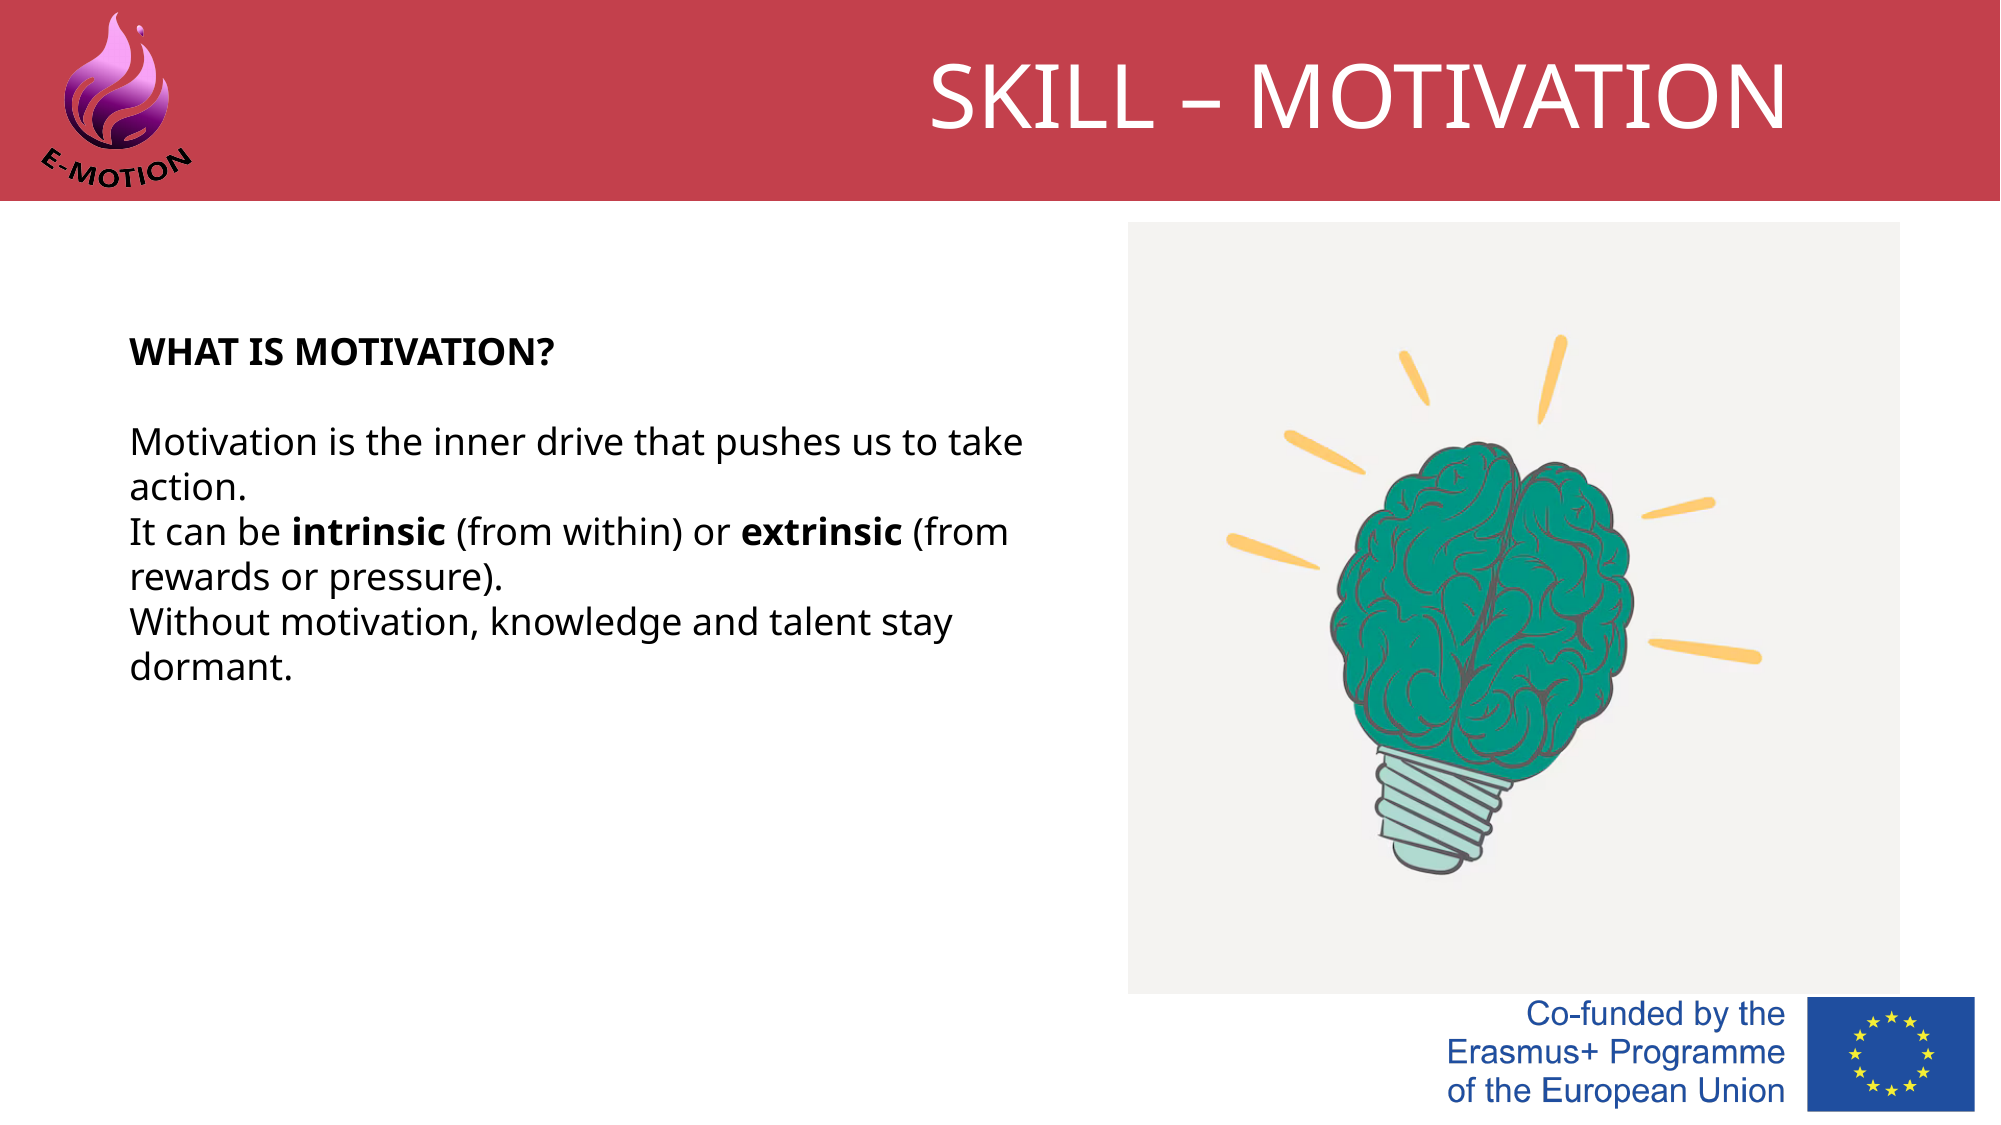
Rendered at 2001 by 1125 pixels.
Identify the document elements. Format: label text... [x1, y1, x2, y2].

picture [0, 0, 253, 247]
text_box WHAT IS MOTIVATION? Motivation is the inner drive that pushes us to take action. It can be intrinsic (from within) or extrinsic (from rewards or pressure). Without motivation, knowledge and talent stay dormant. [114, 320, 1058, 695]
picture [1128, 222, 1900, 994]
text_box SKILL – MOTIVATION [548, 31, 1807, 307]
